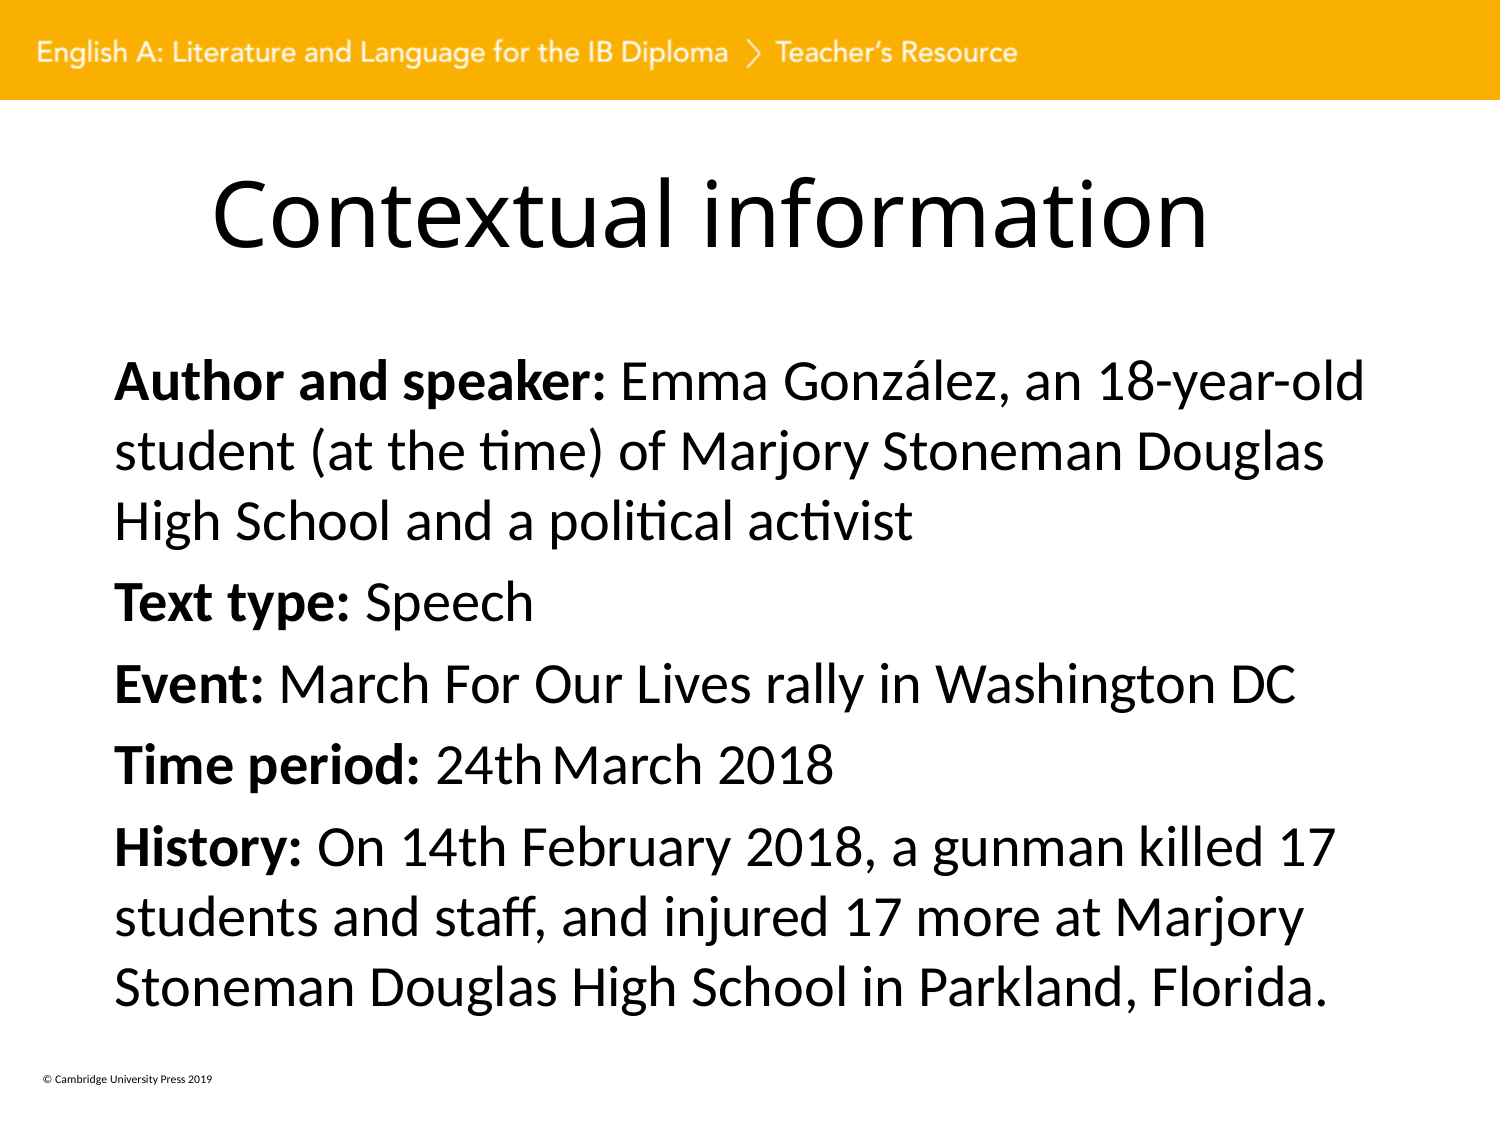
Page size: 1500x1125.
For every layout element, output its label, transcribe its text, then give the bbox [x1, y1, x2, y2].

subtitle © Cambridge University Press 2019 [27, 1063, 1388, 1093]
picture [0, 0, 1500, 101]
text_box Contextual information [0, 117, 1500, 305]
text_box Author and speaker: Emma González, an 18-year-old student (at the time) of Marjory Stoneman Douglas High School and a political activist Text type: Speech Event: March For Our Lives rally in Washington DC Time period: 24th March 2018 History: On 14th February 2018, a gunman killed 17 students and staff, and injured 17 more at Marjory Stoneman Douglas High School in Parkland, Florida. [99, 334, 1388, 1073]
